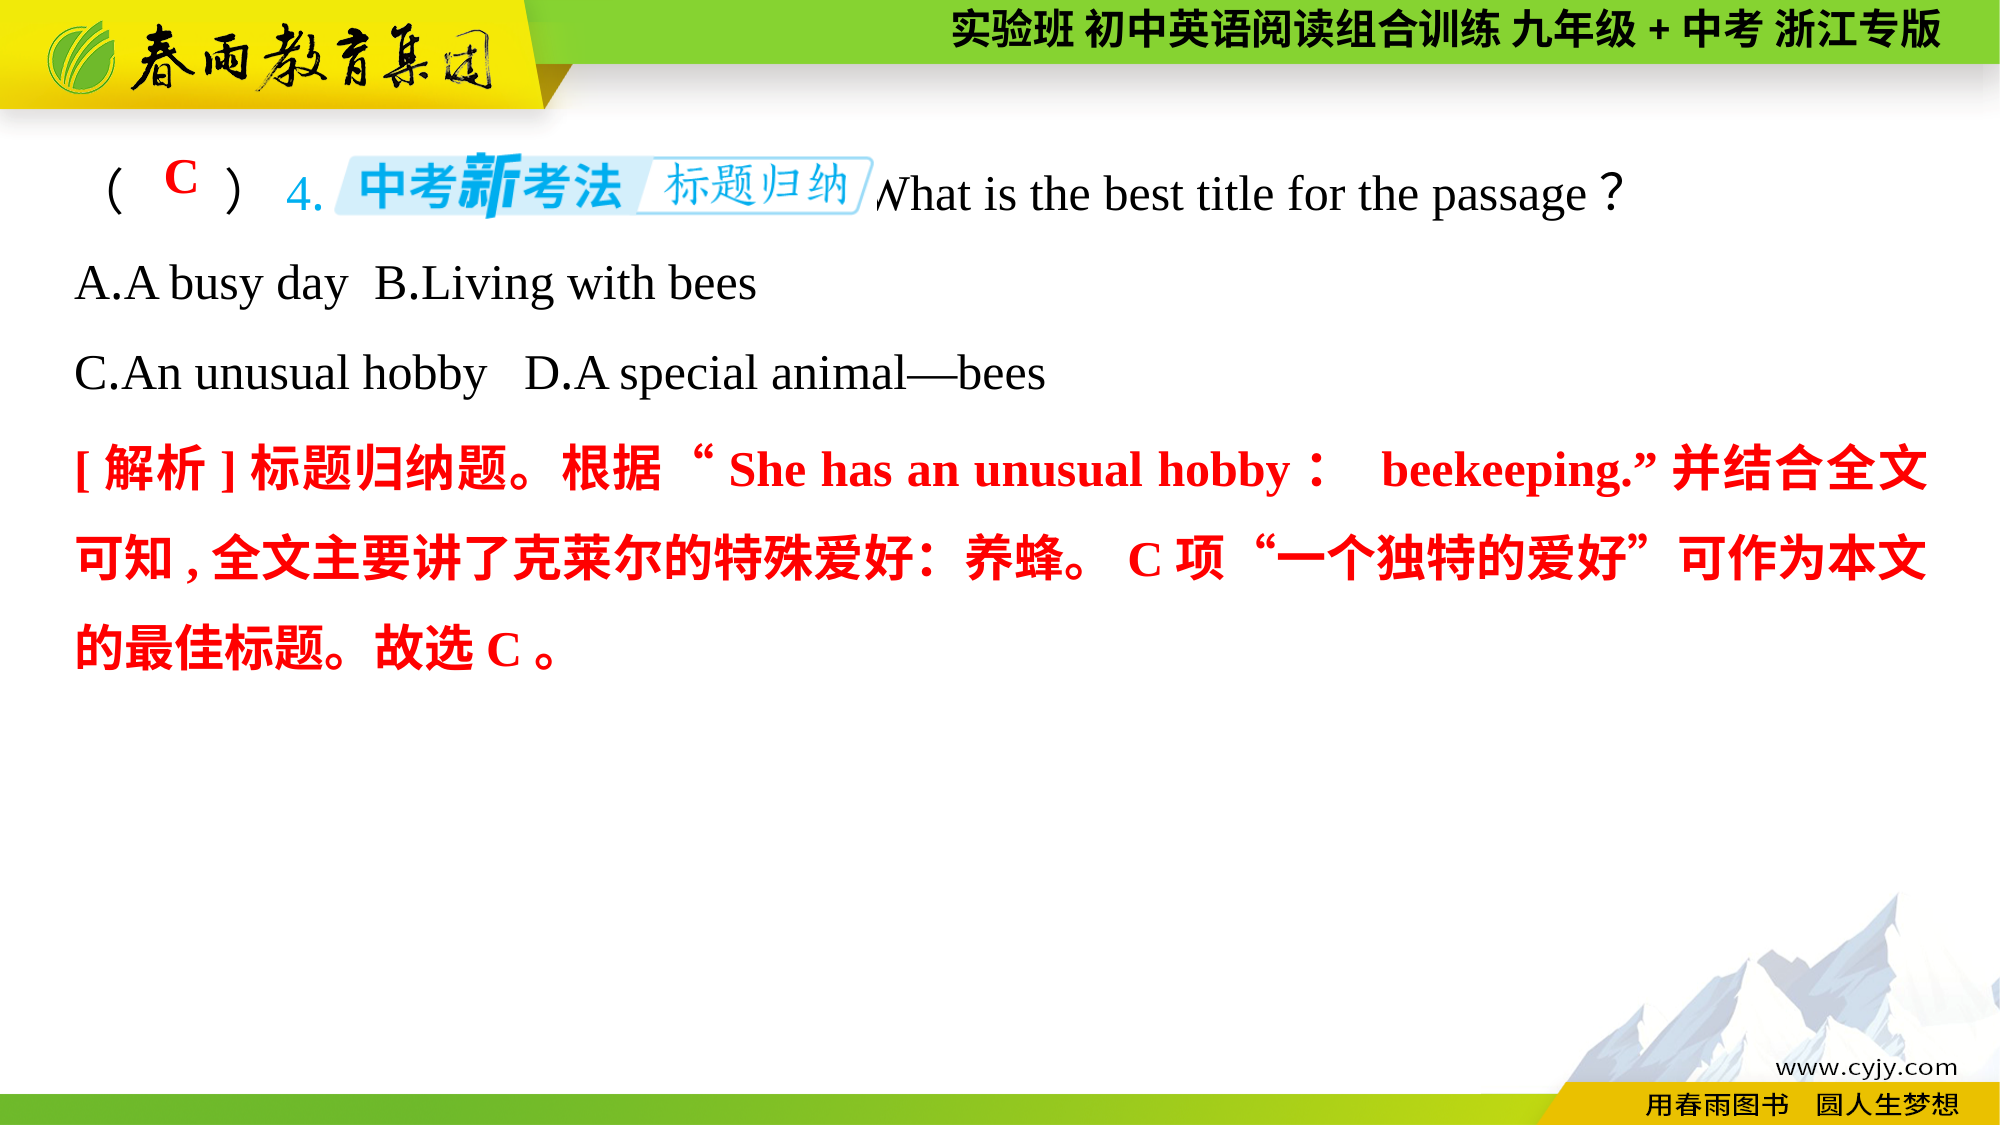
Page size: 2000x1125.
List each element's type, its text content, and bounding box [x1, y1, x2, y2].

picture [0, 0, 2000, 1125]
list （ ）4. What is the best title for the passage？ A.A busy day B.Living with bees C.An unusual hobby D.A special animal—bees [59, 122, 1944, 398]
text_box [解析]标题归纳题。根据“She has an unusual hobby： beekeeping.”并结合全文可知,全文主要讲了克莱尔的特殊爱好：养蜂。C项“一个独特的爱好”可作为本文的最佳标题。故选C。 [59, 398, 1944, 684]
text_box C [148, 136, 215, 212]
